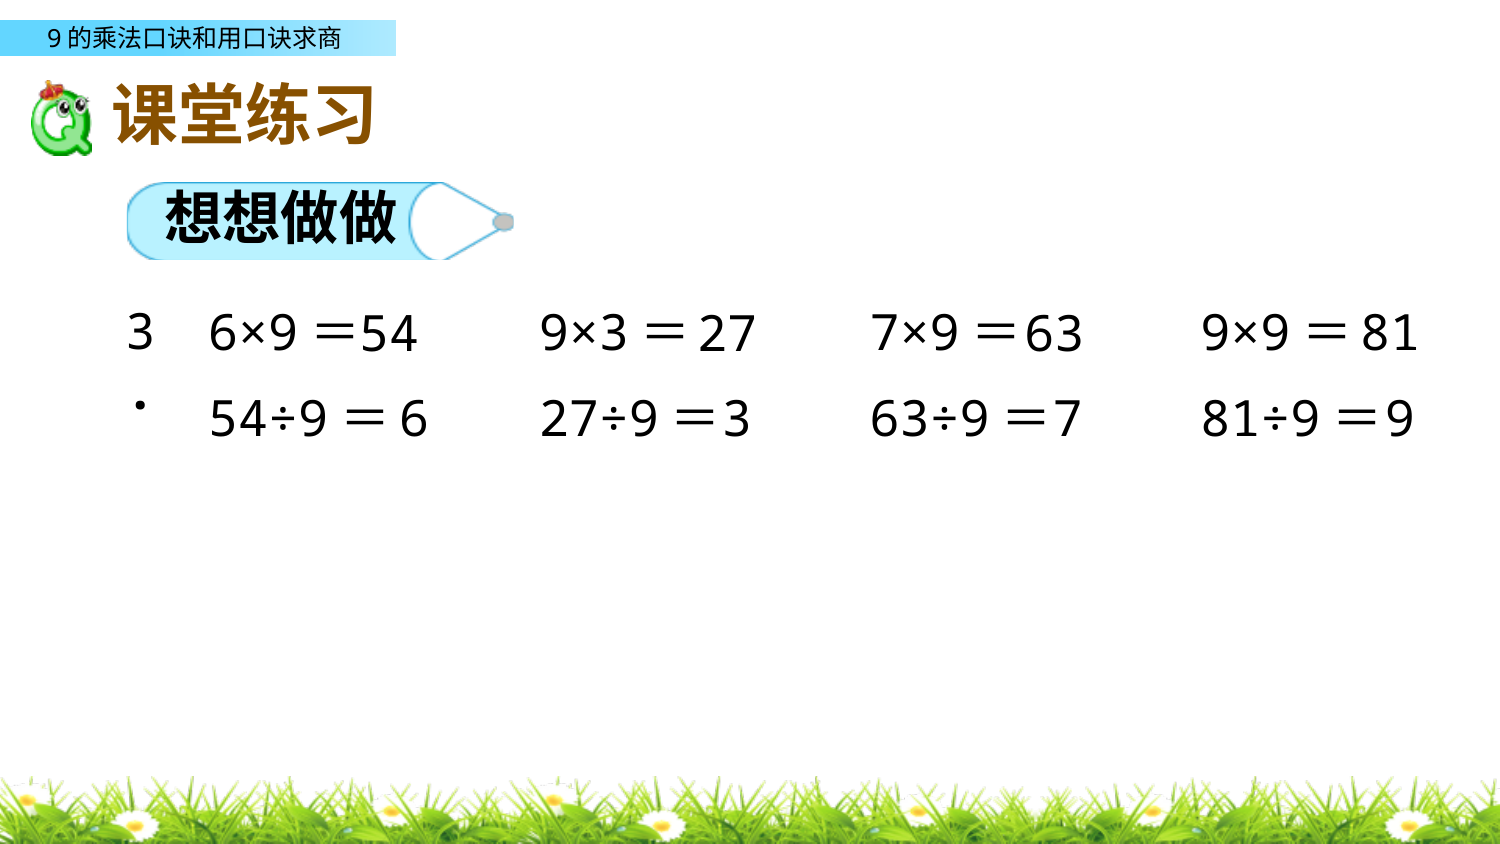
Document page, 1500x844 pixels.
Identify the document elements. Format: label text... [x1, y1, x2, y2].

text_box 27÷9＝ [524, 374, 689, 458]
text_box 9×3＝ [524, 289, 725, 372]
text_box 7 [1020, 374, 1115, 458]
text_box 81÷9＝ [1185, 374, 1352, 458]
text_box 3. [110, 291, 194, 427]
text_box 9 [1352, 374, 1447, 458]
text_box 3 [689, 374, 785, 458]
text_box 课堂练习 [100, 67, 404, 159]
text_box 7×9＝ [854, 289, 1056, 372]
text_box 63÷9＝ [854, 374, 1020, 458]
text_box 63 [1007, 290, 1102, 374]
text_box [126, 173, 514, 260]
text_box 9×9＝ [1185, 289, 1342, 372]
picture [0, 776, 1500, 844]
text_box 54÷9＝ [193, 374, 366, 458]
text_box 6×9＝ [193, 289, 395, 372]
text_box 54 [341, 290, 437, 374]
picture [31, 80, 92, 156]
text_box 6 [366, 374, 462, 458]
text_box 27 [679, 290, 775, 374]
text_box 81 [1342, 289, 1438, 372]
